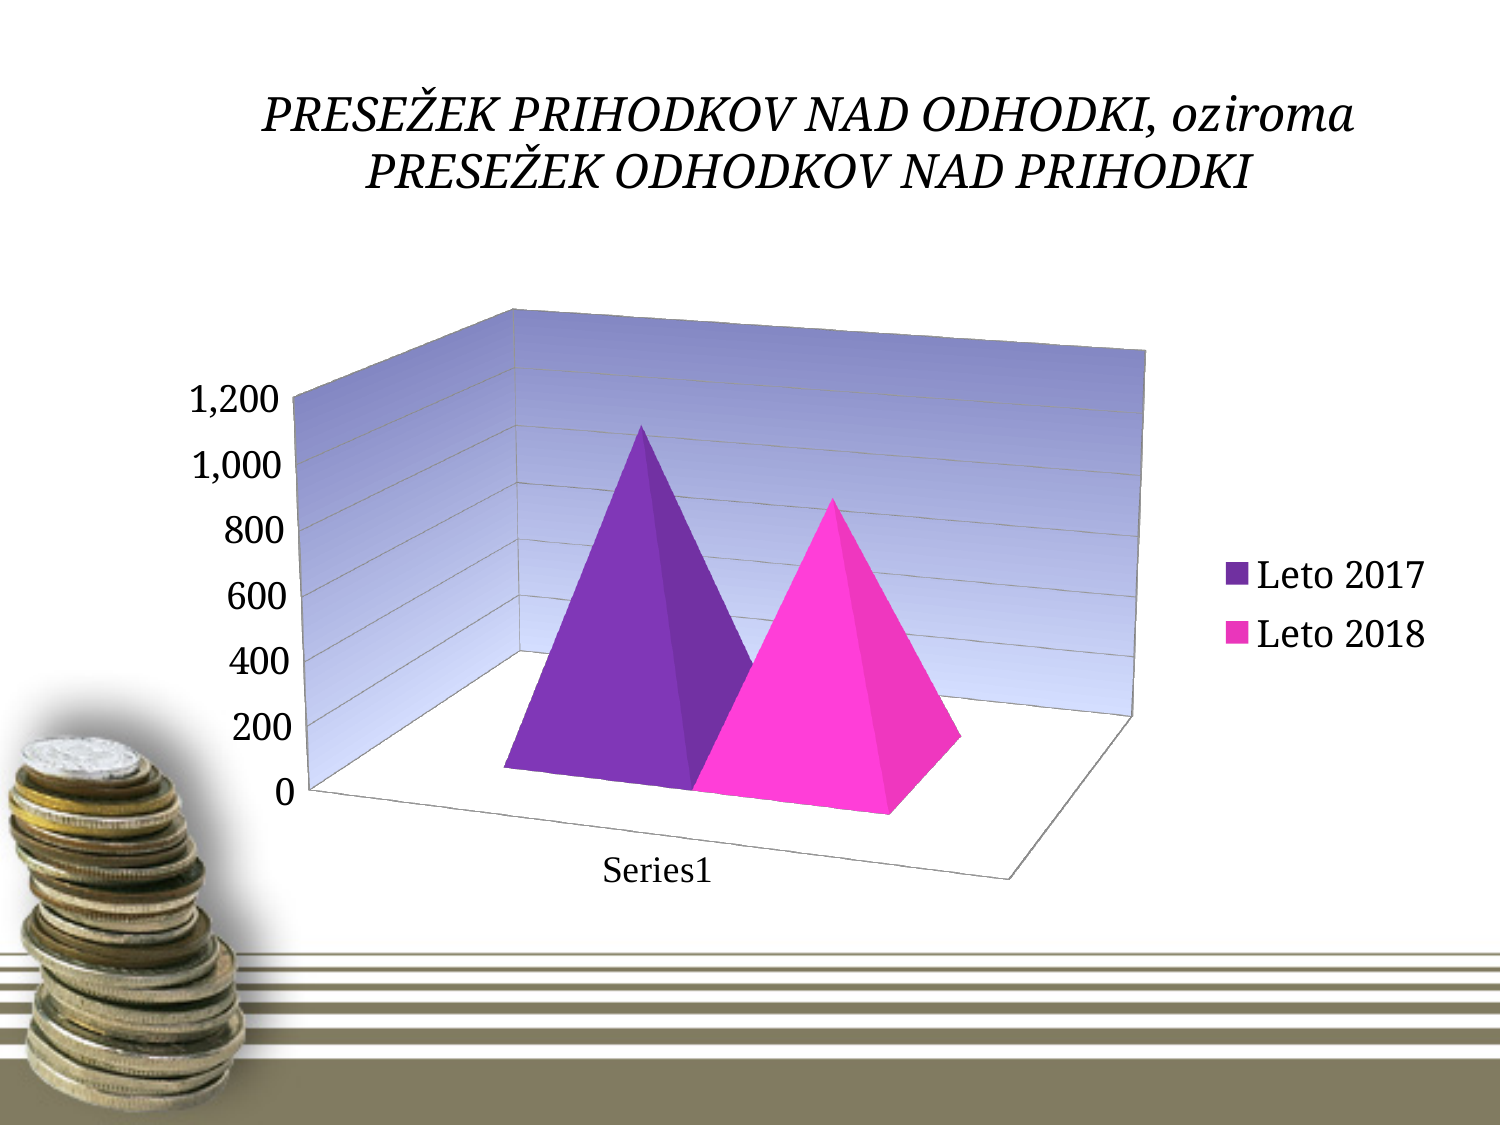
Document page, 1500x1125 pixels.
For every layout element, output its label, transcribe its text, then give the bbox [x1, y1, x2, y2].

picture [0, 0, 1500, 1125]
chart [100, 231, 1451, 975]
title PRESEŽEK PRIHODKOV NAD ODHODKI, oziroma PRESEŽEK ODHODKOV NAD PRIHODKI [171, 19, 1447, 207]
